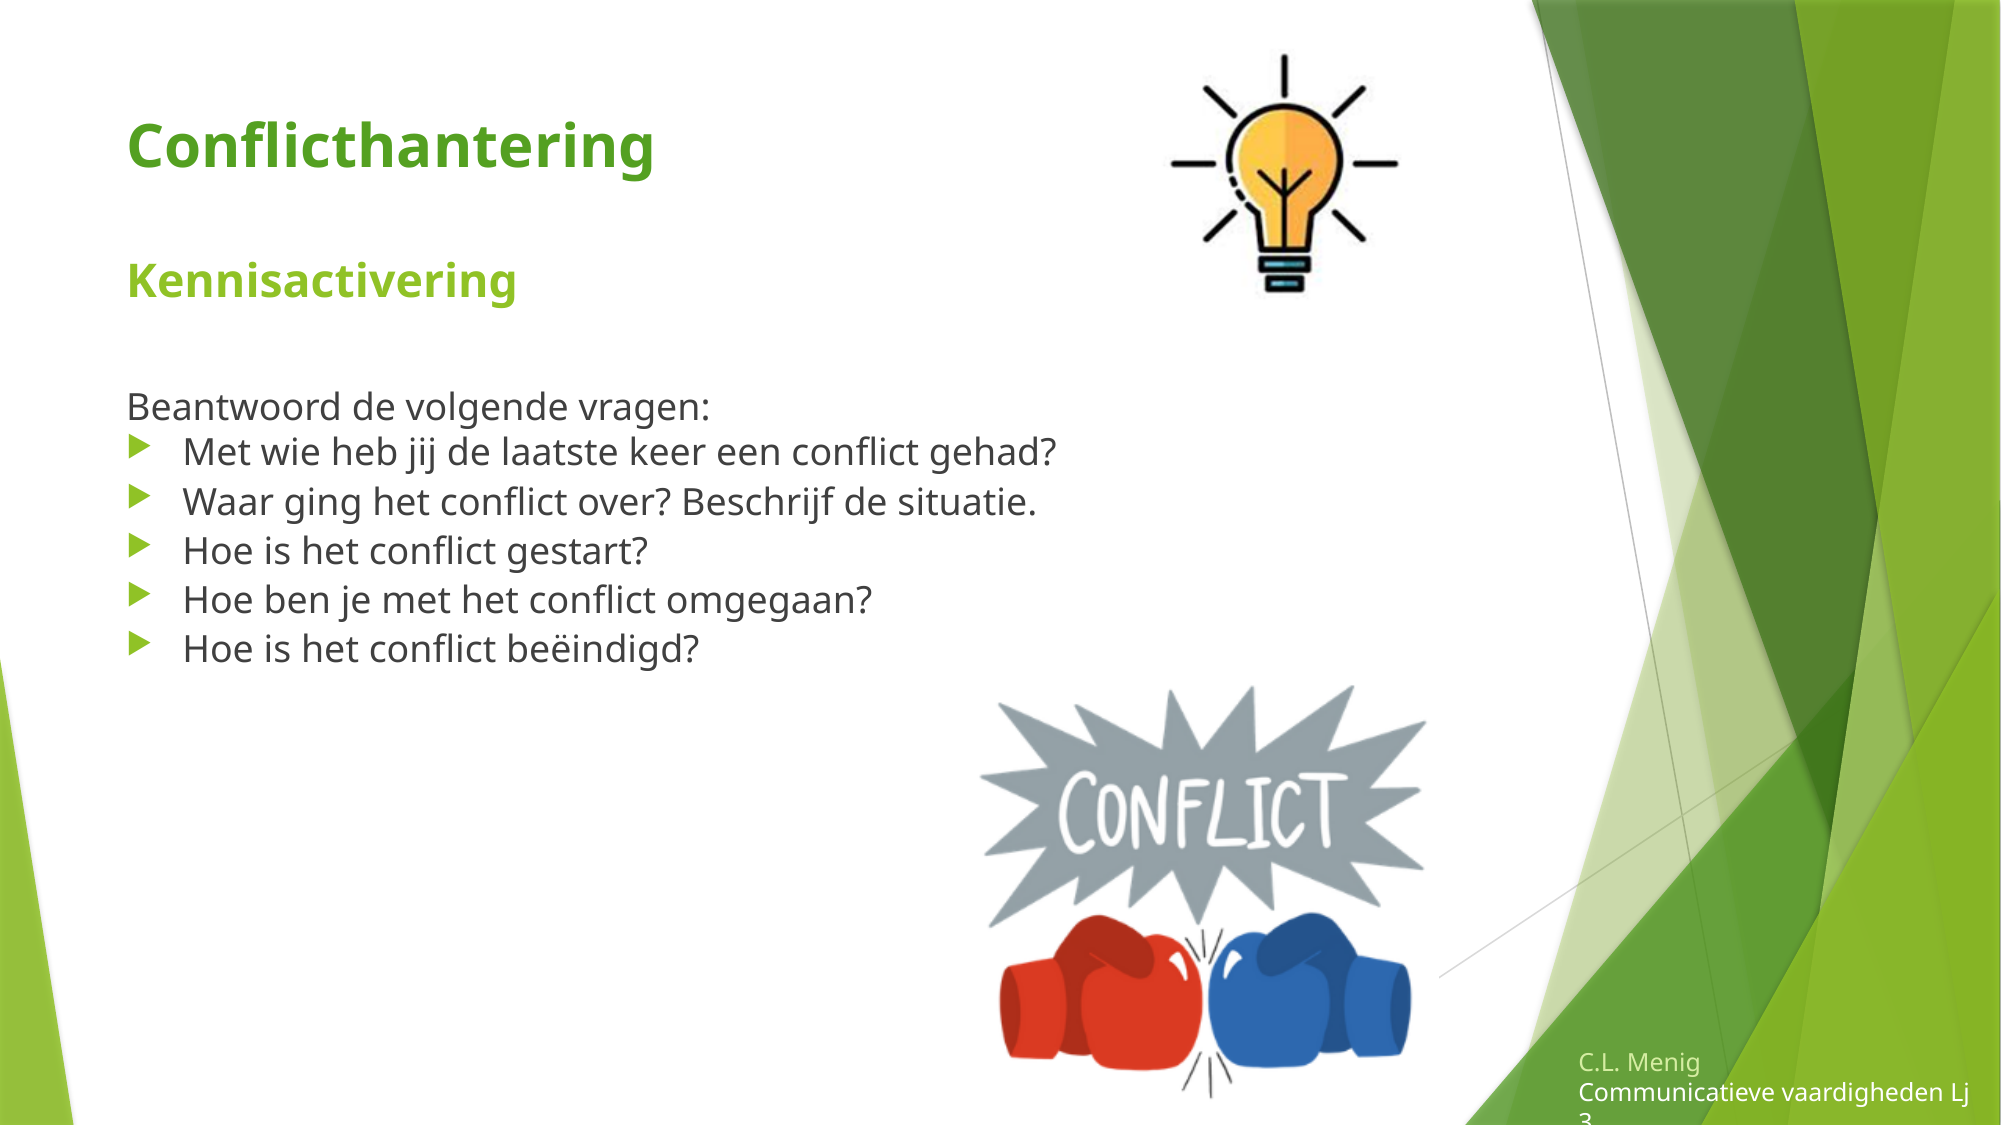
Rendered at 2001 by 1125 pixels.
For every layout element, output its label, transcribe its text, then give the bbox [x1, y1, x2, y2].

picture [968, 655, 1439, 1125]
picture [1144, 28, 1426, 306]
title Conflicthantering Kennisactivering [111, 99, 1522, 317]
list Beantwoord de volgende vragen: Met wie heb jij de laatste keer een conflict gehad? Waar ging het conflict over? Beschrijf de situatie. Hoe is het conflict gestart? Hoe ben je met het conflict omgegaan? Hoe is het conflict beëindigd? [111, 375, 1522, 1013]
text_box C.L. Menig Communicatieve vaardigheden Lj 3 [1563, 1038, 2000, 1125]
